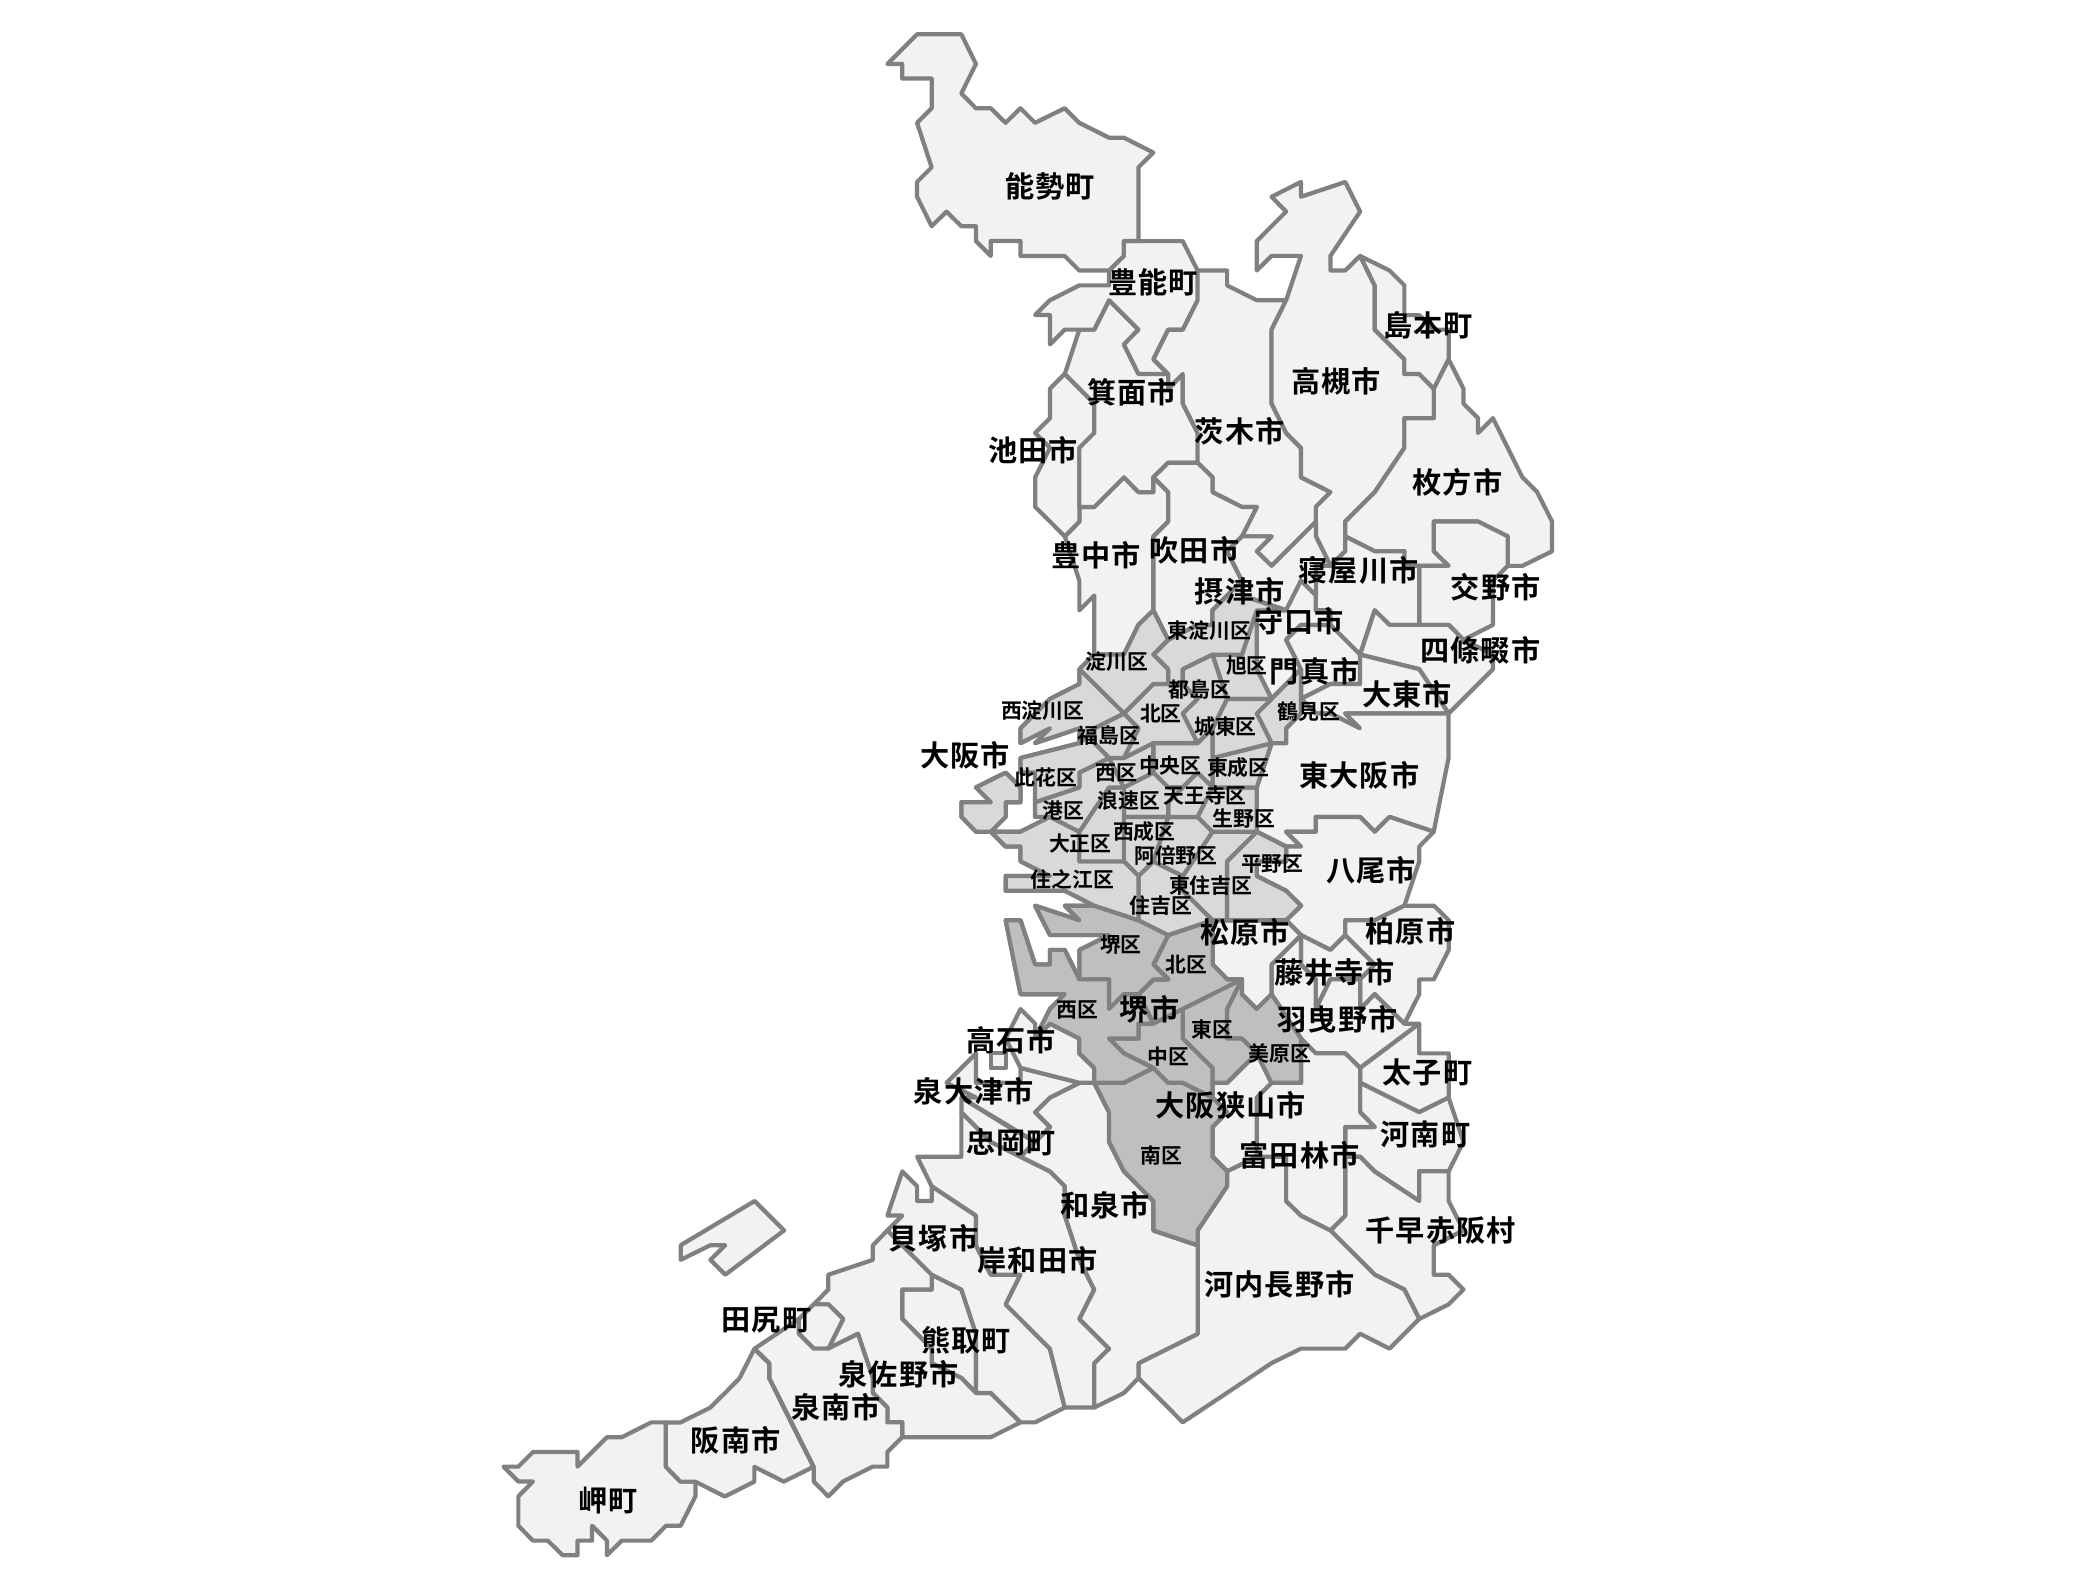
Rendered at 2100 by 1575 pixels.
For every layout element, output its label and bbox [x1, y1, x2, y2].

text_box [562, 160, 1557, 1526]
text_box [503, 34, 1553, 1556]
